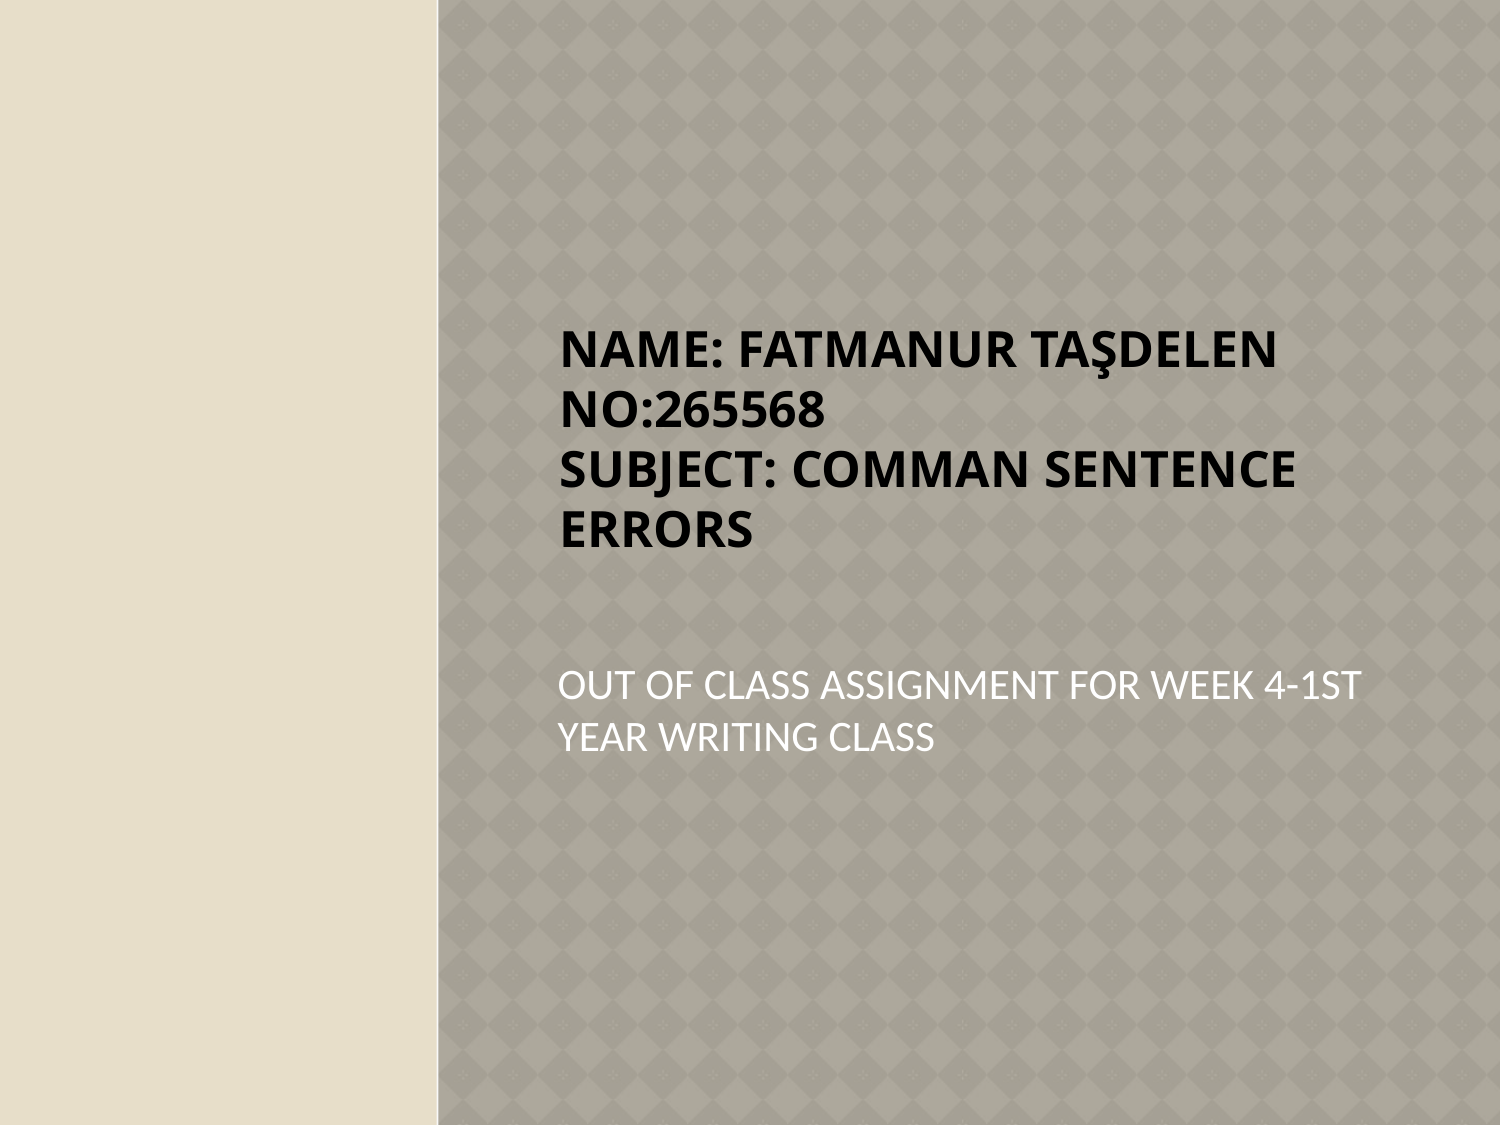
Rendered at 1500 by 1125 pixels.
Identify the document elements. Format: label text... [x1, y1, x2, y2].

title Name: fatmanur taşdelen no:265568 subject: comman sentence errors [552, 87, 1390, 558]
subtitle OUT OF CLASS ASSIGNMENT FOR WEEK 4-1ST YEAR WRITING CLASS [550, 656, 1390, 762]
